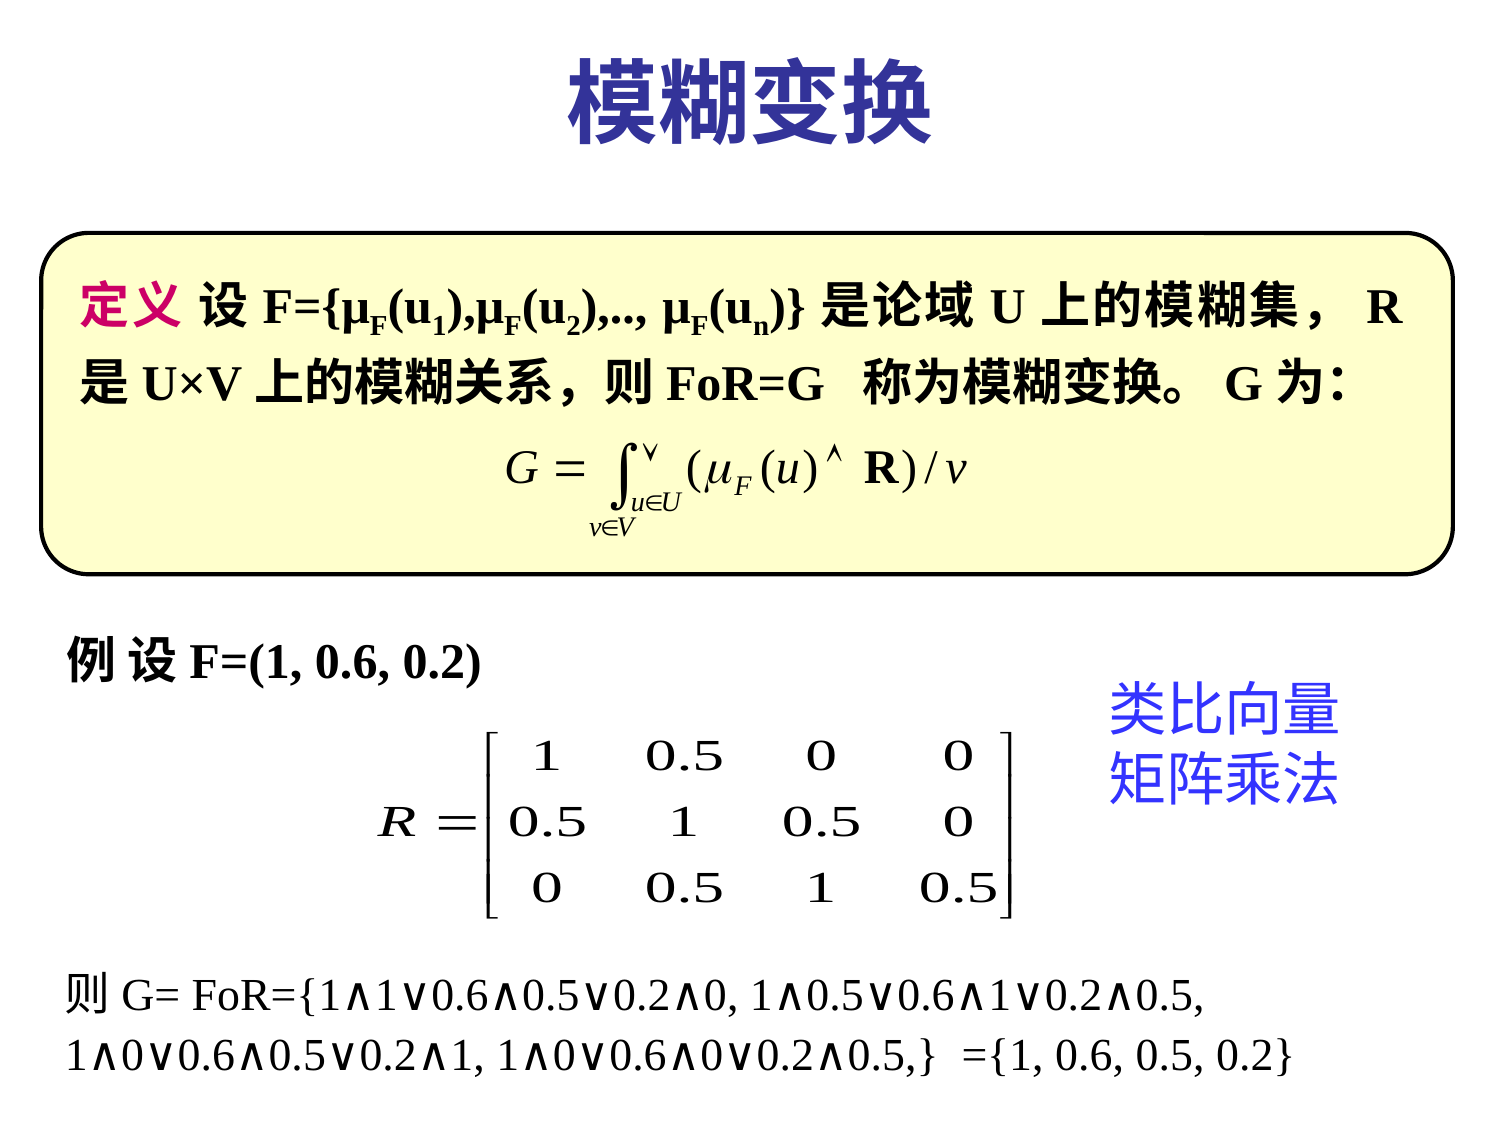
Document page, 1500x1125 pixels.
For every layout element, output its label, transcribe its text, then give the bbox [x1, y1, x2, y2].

text_box 模糊变换 [88, 36, 1412, 162]
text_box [498, 426, 977, 549]
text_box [365, 721, 1034, 929]
text_box 则G= FοR={1∧1∨0.6∧0.5∨0.2∧0, 1∧0.5∨0.6∧1∨0.2∧0.5, 1∧0∨0.6∧0.5∨0.2∧1, 1∧0∨0.6∧0∨0.2∧0.5,} ={1, 0.6, 0.5, 0.2} [50, 957, 1465, 1088]
text_box [39, 230, 1455, 577]
text_box 例 设F=(1, 0.6, 0.2) [51, 620, 642, 696]
text_box 类比向量矩阵乘法 [1093, 665, 1371, 820]
text_box 定义 设F={μF(u1),μF(u2),.., μF(un)}是论域U上的模糊集，R是U×V上的模糊关系，则FοR=G 称为模糊变换。G为： [64, 255, 1430, 418]
